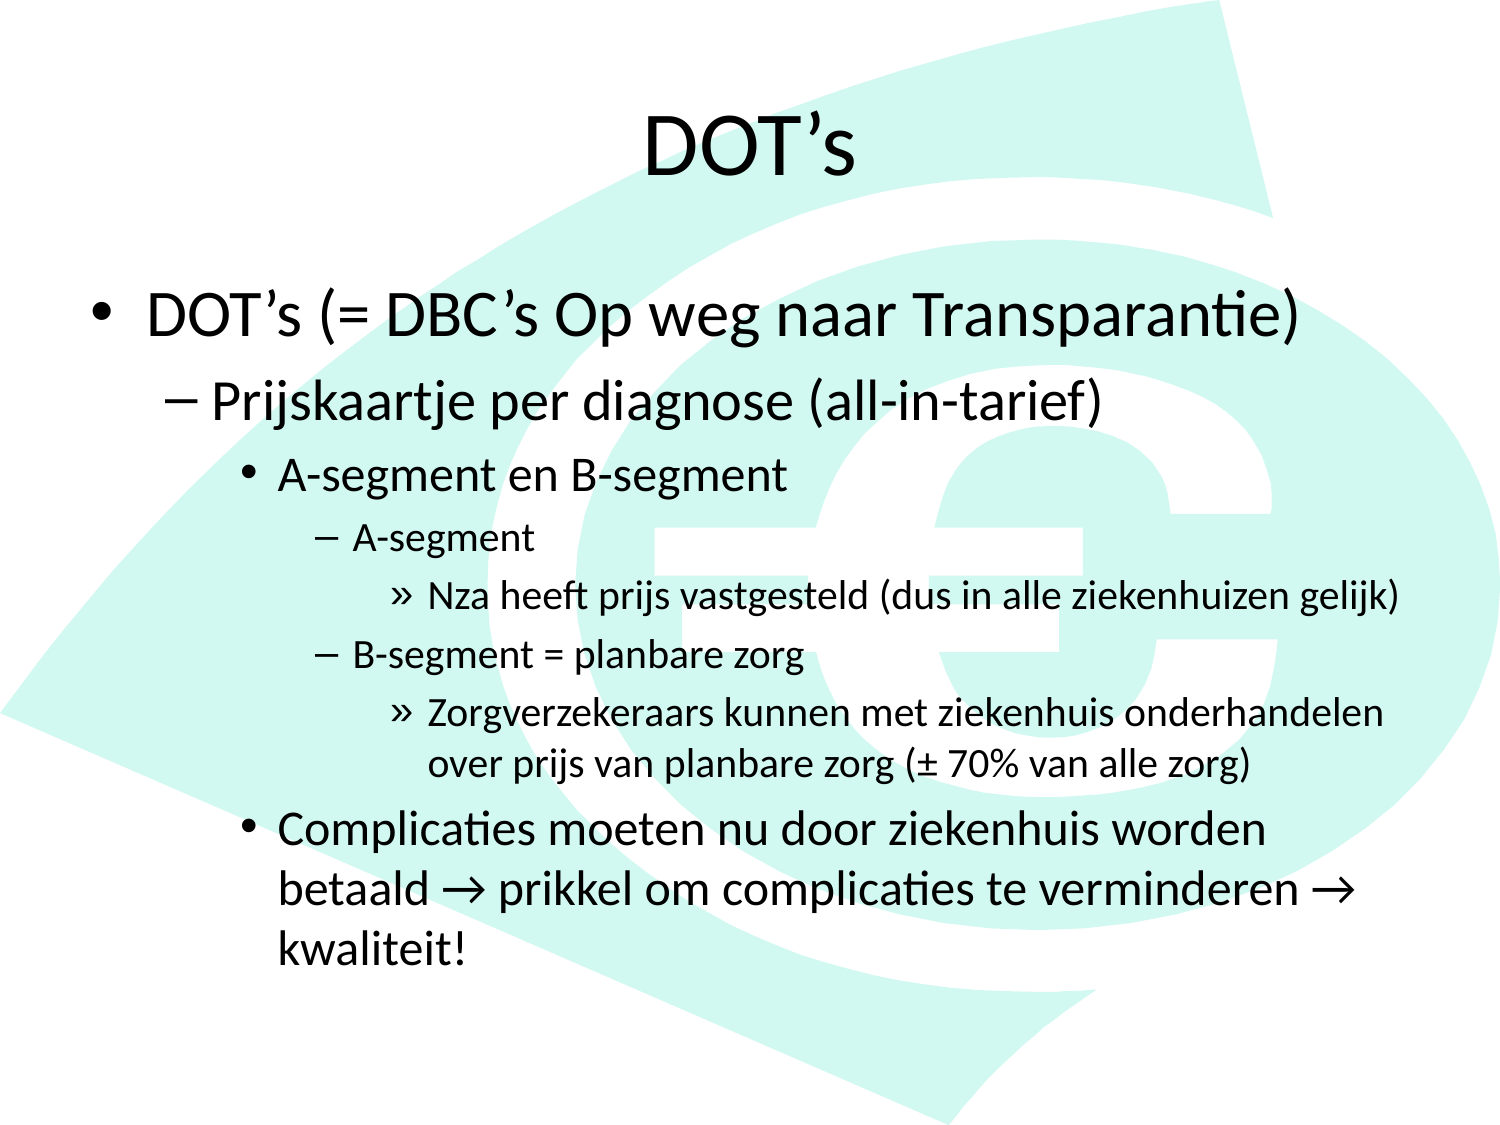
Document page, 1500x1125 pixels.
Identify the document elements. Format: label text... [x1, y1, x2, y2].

list DOT’s (= DBC’s Op weg naar Transparantie) Prijskaartje per diagnose (all-in-tarief) A-segment en B-segment A-segment Nza heeft prijs vastgesteld (dus in alle ziekenhuizen gelijk) B-segment = planbare zorg Zorgverzekeraars kunnen met ziekenhuis onderhandelen over prijs van planbare zorg (± 70% van alle zorg) Complicaties moeten nu door ziekenhuis worden betaald → prikkel om complicaties te verminderen → kwaliteit! [75, 262, 1425, 1005]
title DOT’s [75, 45, 1425, 233]
